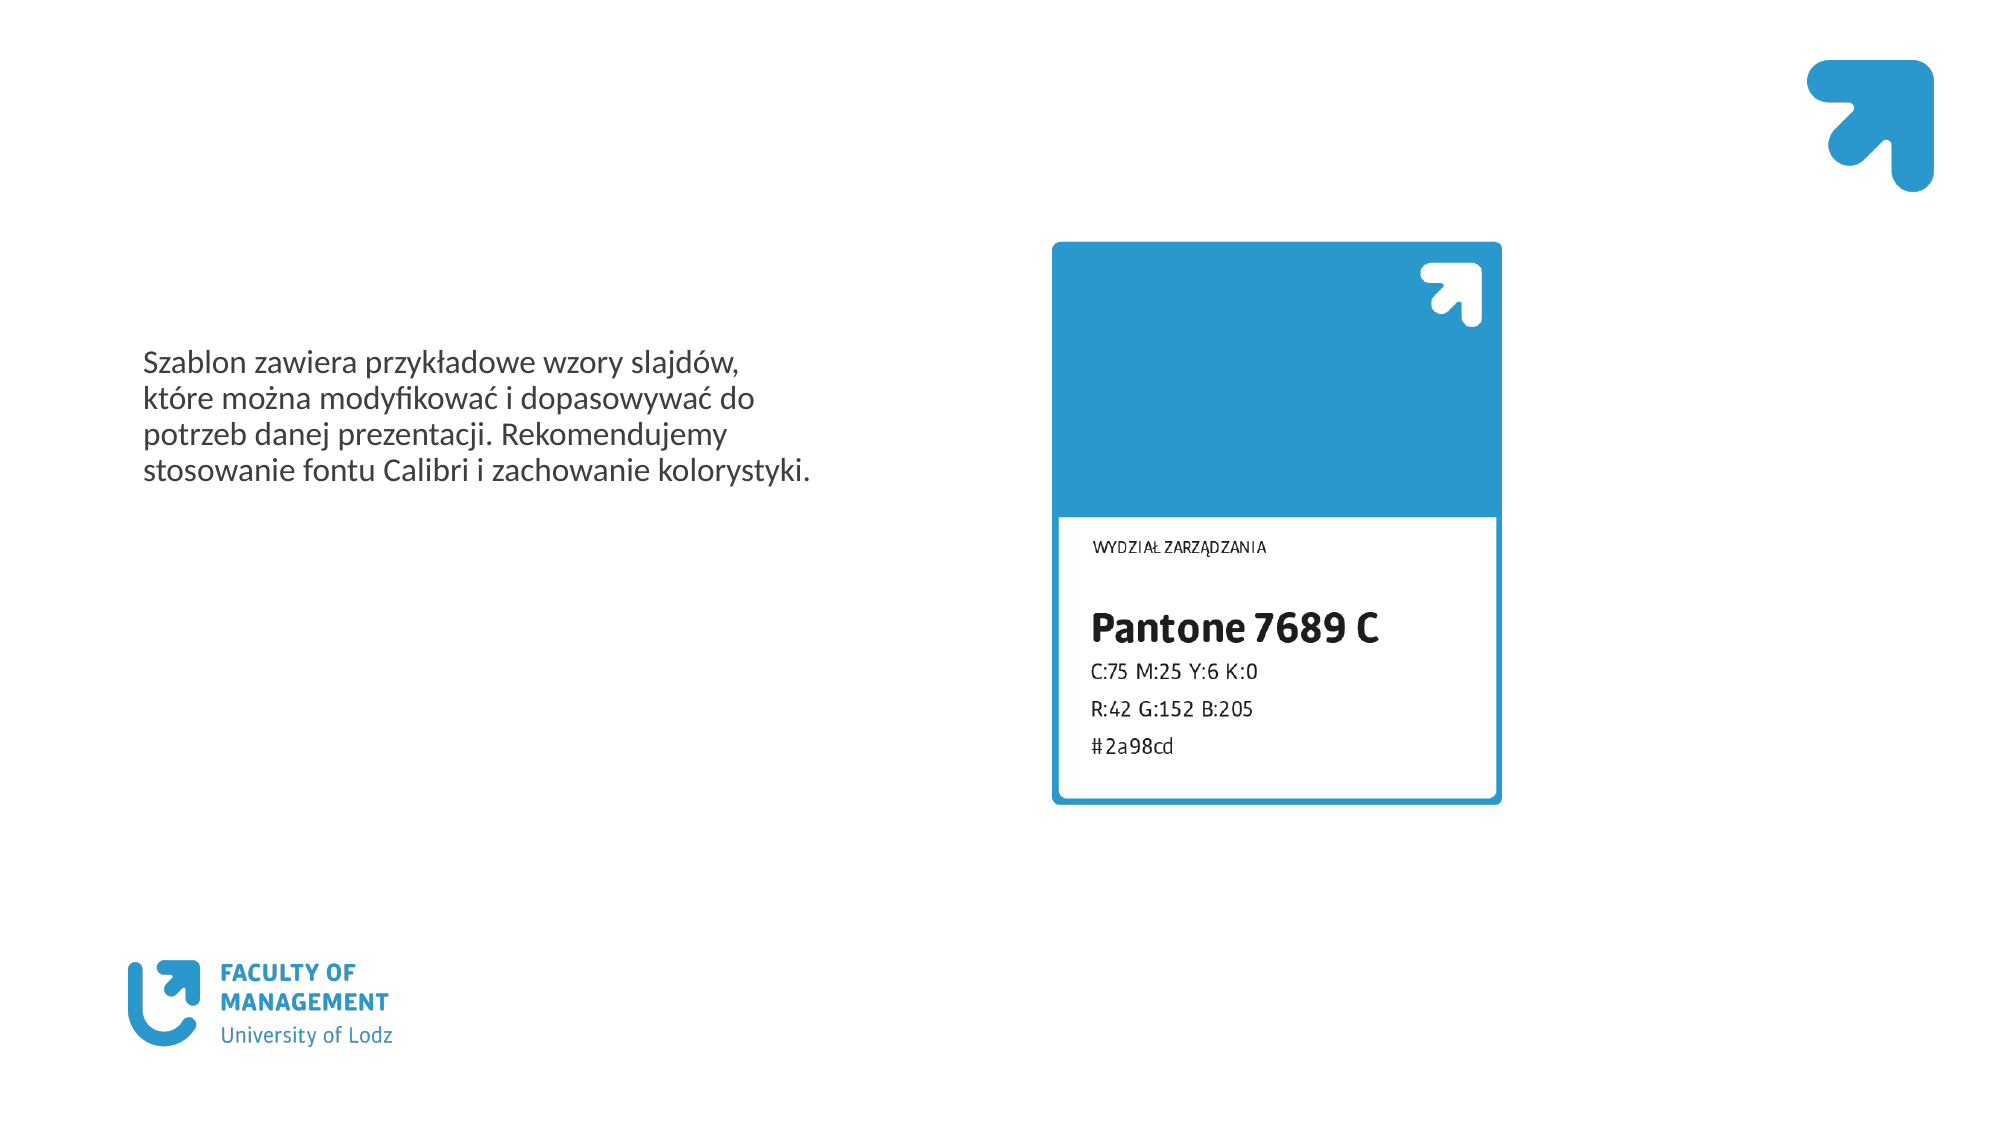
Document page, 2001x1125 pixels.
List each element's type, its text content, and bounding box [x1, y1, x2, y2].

picture [128, 963, 392, 1047]
list Szablon zawiera przykładowe wzory slajdów, które można modyfikować i dopasowywać do potrzeb danej prezentacji. Rekomendujemy stosowanie fontu Calibri i zachowanie kolorystyki. [128, 337, 835, 963]
picture [1807, 60, 1934, 192]
picture [1052, 241, 1502, 805]
